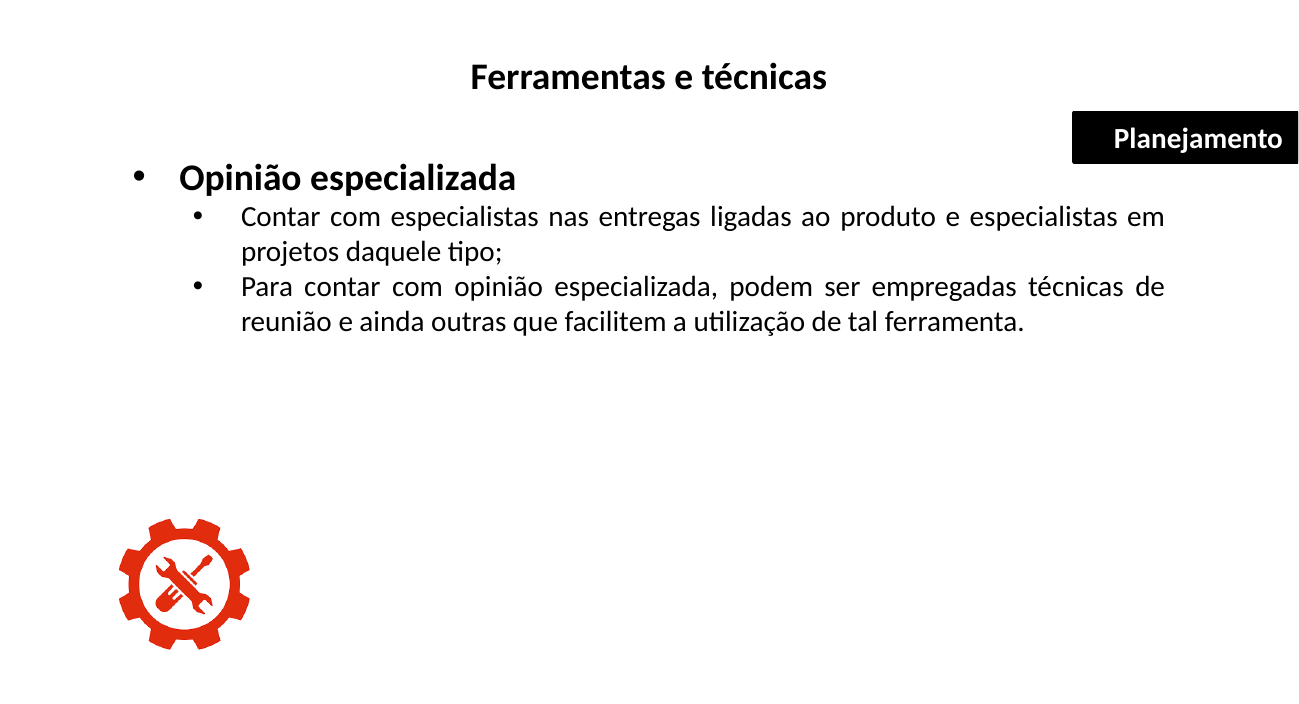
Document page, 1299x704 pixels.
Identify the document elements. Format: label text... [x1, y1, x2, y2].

text_box Opinião especializada Contar com especialistas nas entregas ligadas ao produto e especialistas em projetos daquele tipo; Para contar com opinião especializada, podem ser empregadas técnicas de reunião e ainda outras que facilitem a utilização de tal ferramenta. [117, 145, 1181, 348]
text_box Planejamento [1074, 112, 1299, 162]
picture [117, 517, 251, 651]
text_box Ferramentas e técnicas [0, 44, 1299, 106]
